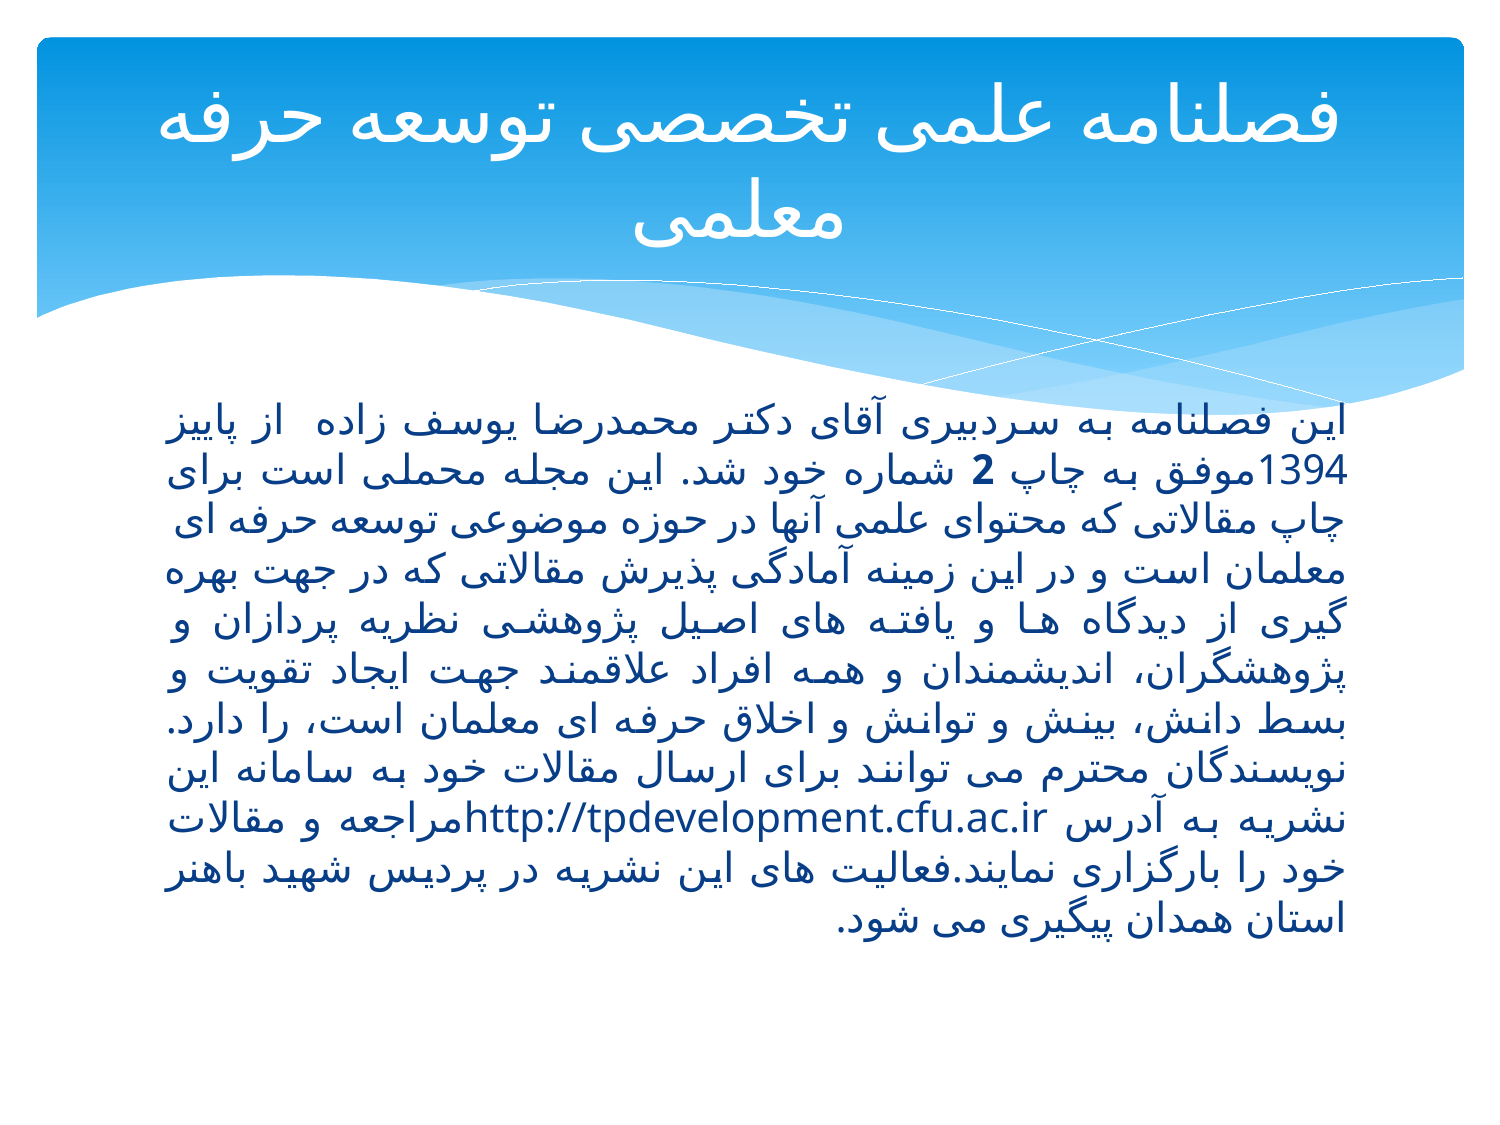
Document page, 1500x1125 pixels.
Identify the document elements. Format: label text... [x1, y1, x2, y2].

title فصلنامه علمی تخصصی توسعه حرفه معلمی [75, 55, 1425, 261]
list این فصلنامه به سردبیری آقای دکتر محمدرضا یوسف زاده از پاییز 1394موفق به چاپ 2 شماره خود شد. این مجله محملی است برای چاپ مقالاتی که محتوای علمی آنها در حوزه موضوعی توسعه حرفه ای معلمان است و در این زمینه آمادگی پذیرش مقالاتی که در جهت بهره گیری از دیدگاه ها و یافته های اصیل پژوهشی نظریه پردازان و پژوهشگران، اندیشمندان و همه افراد علاقمند جهت ایجاد تقویت و بسط دانش، بینش و توانش و اخلاق حرفه ای معلمان است، را دارد. نویسندگان محترم می توانند برای ارسال مقالات خود به سامانه این نشریه به آدرس http://tpdevelopment.cfu.ac.irمراجعه و مقالات خود را بارگزاری نمایند.فعالیت های این نشریه در پردیس شهید باهنر استان همدان پیگیری می شود. [147, 385, 1363, 952]
